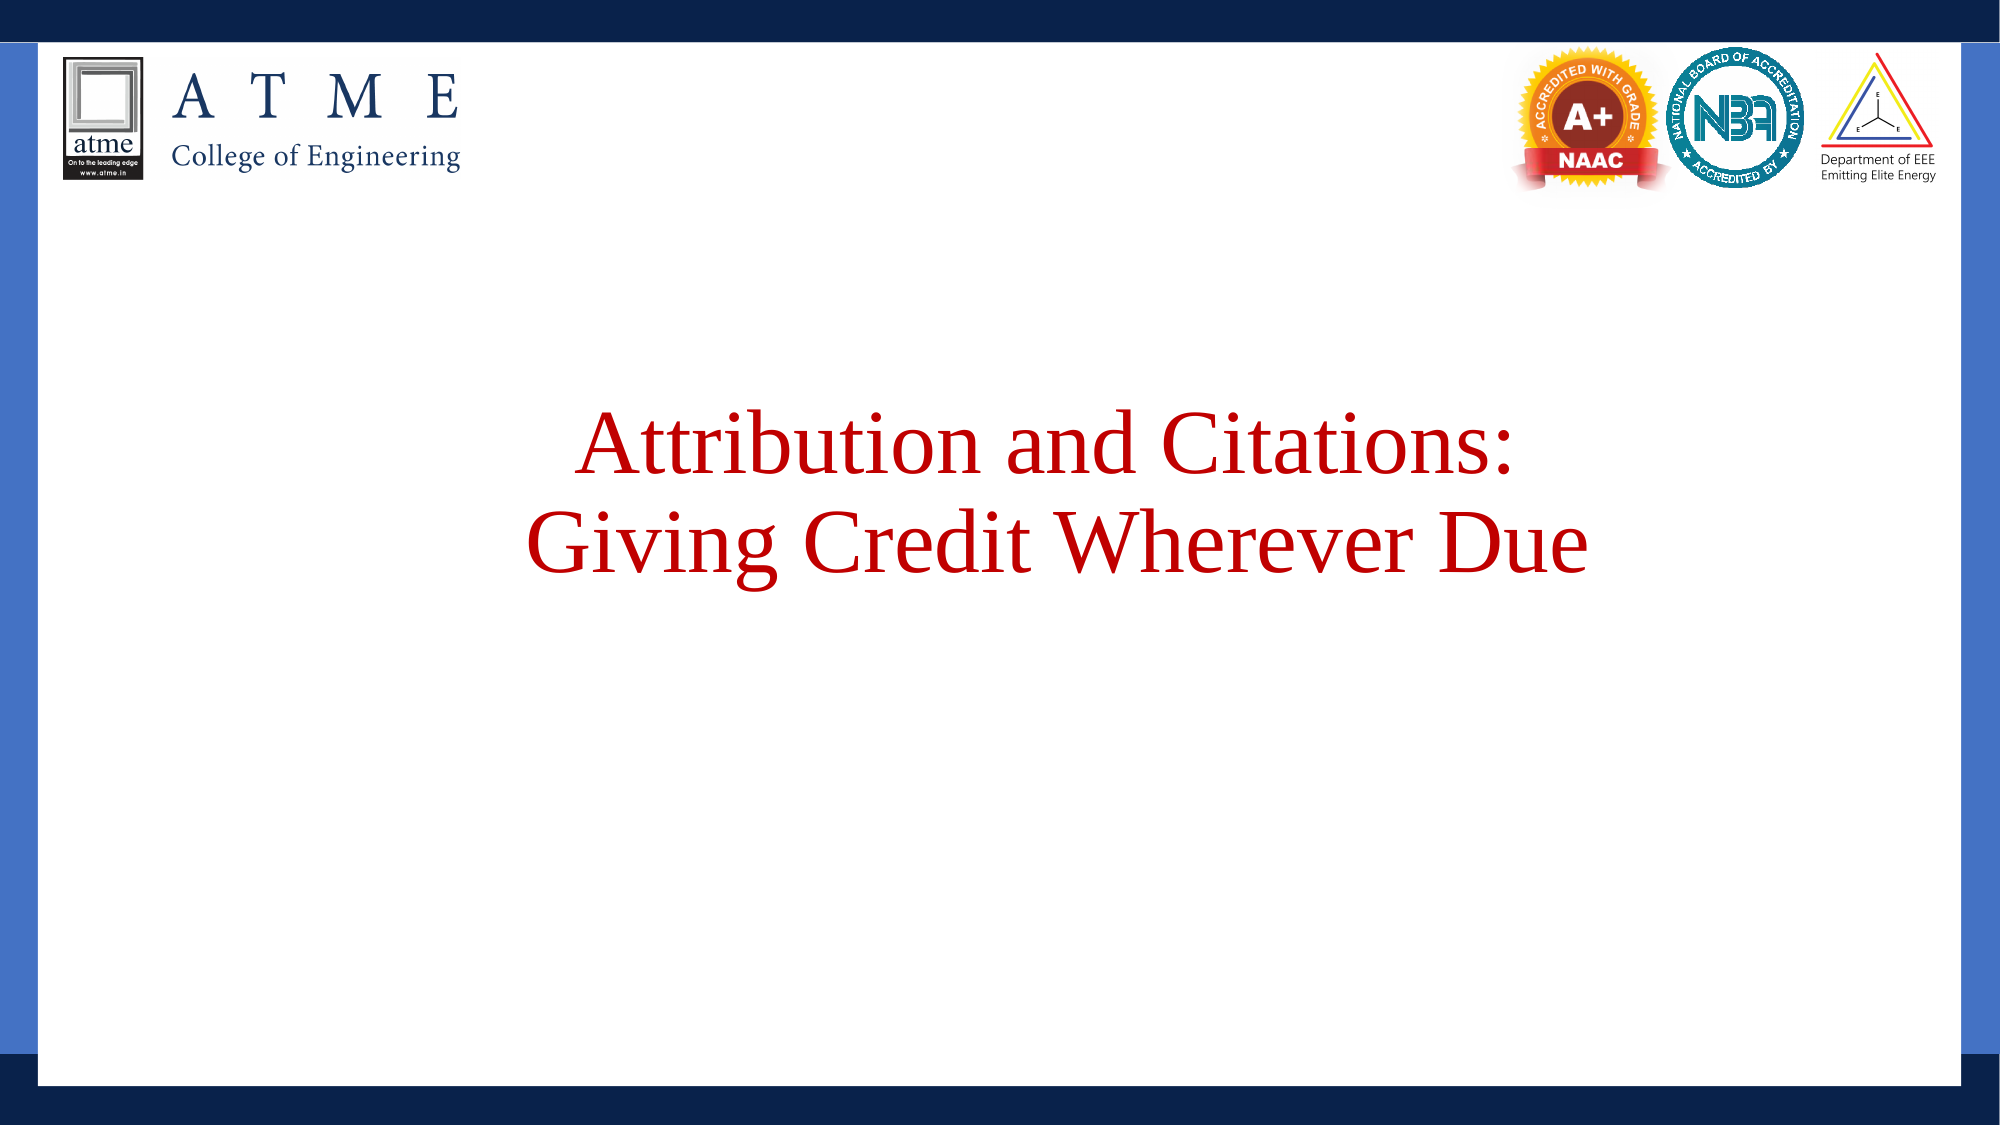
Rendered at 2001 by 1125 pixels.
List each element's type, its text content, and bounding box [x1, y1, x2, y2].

picture [1666, 47, 1804, 188]
title Attribution and Citations: Giving Credit Wherever Due [324, 399, 1792, 588]
picture [0, 1054, 2000, 1125]
picture [0, 0, 2000, 43]
picture [63, 57, 461, 180]
picture [1531, 60, 1651, 180]
picture [1815, 49, 1939, 184]
